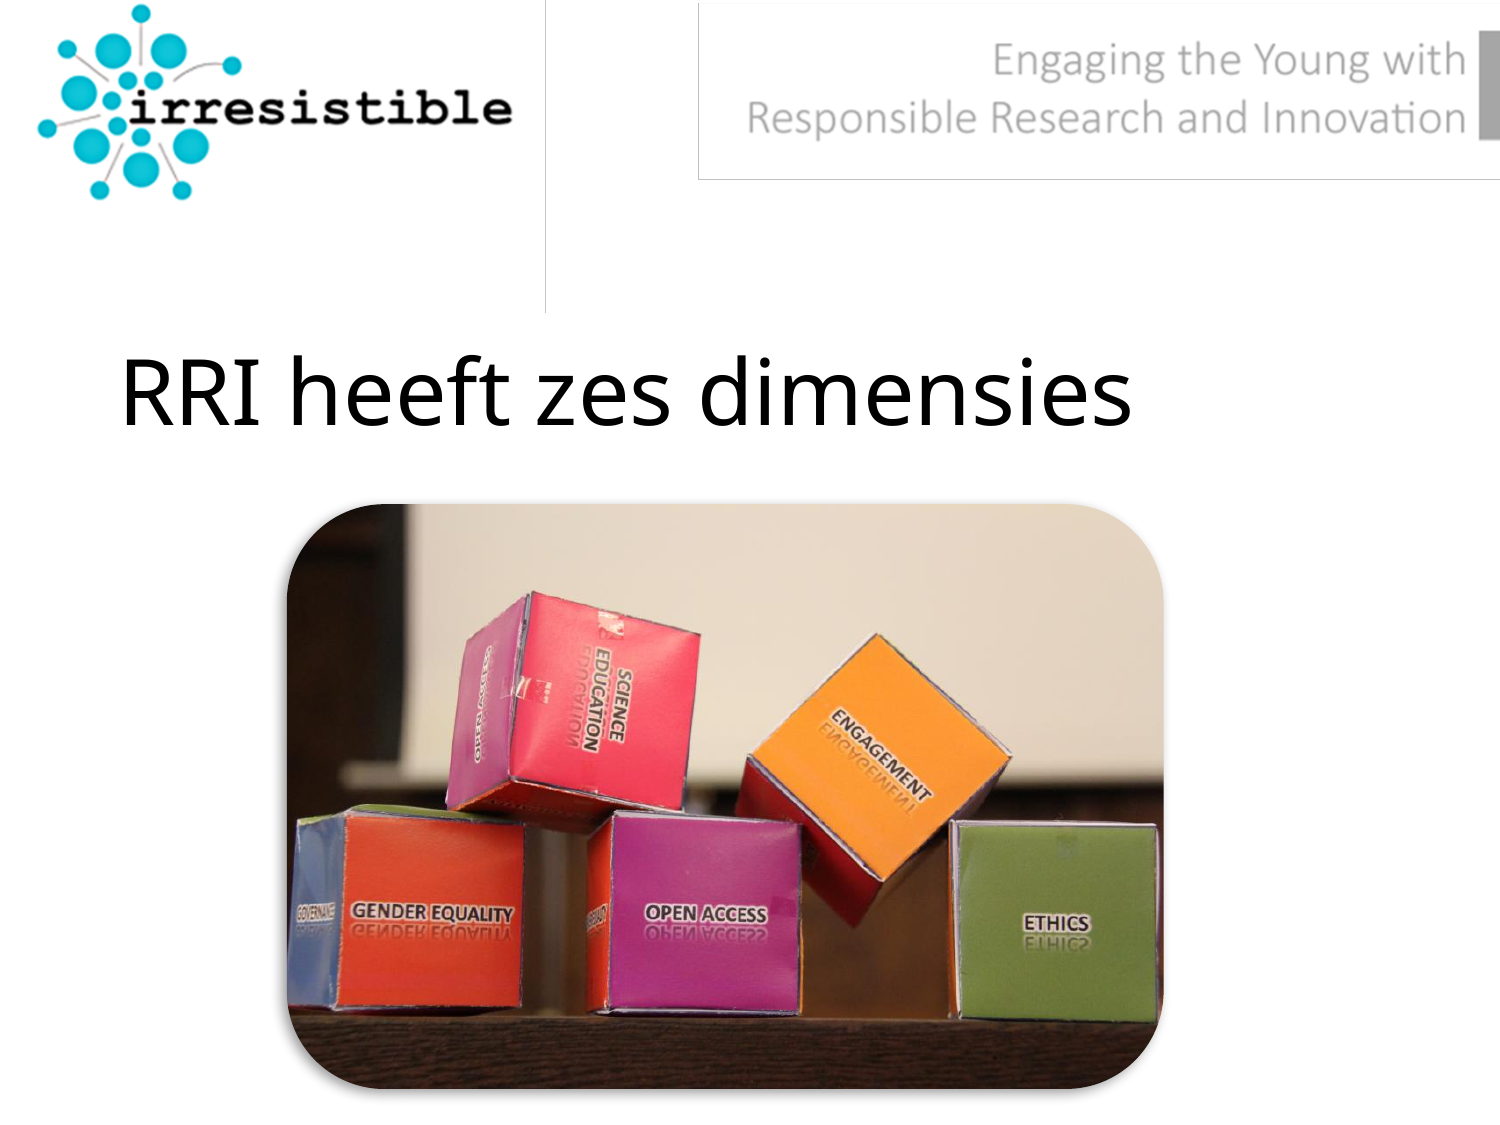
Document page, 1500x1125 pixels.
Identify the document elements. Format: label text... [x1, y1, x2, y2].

picture [286, 504, 1164, 1089]
title RRI heeft zes dimensies [103, 286, 1397, 505]
picture [32, 0, 1500, 313]
